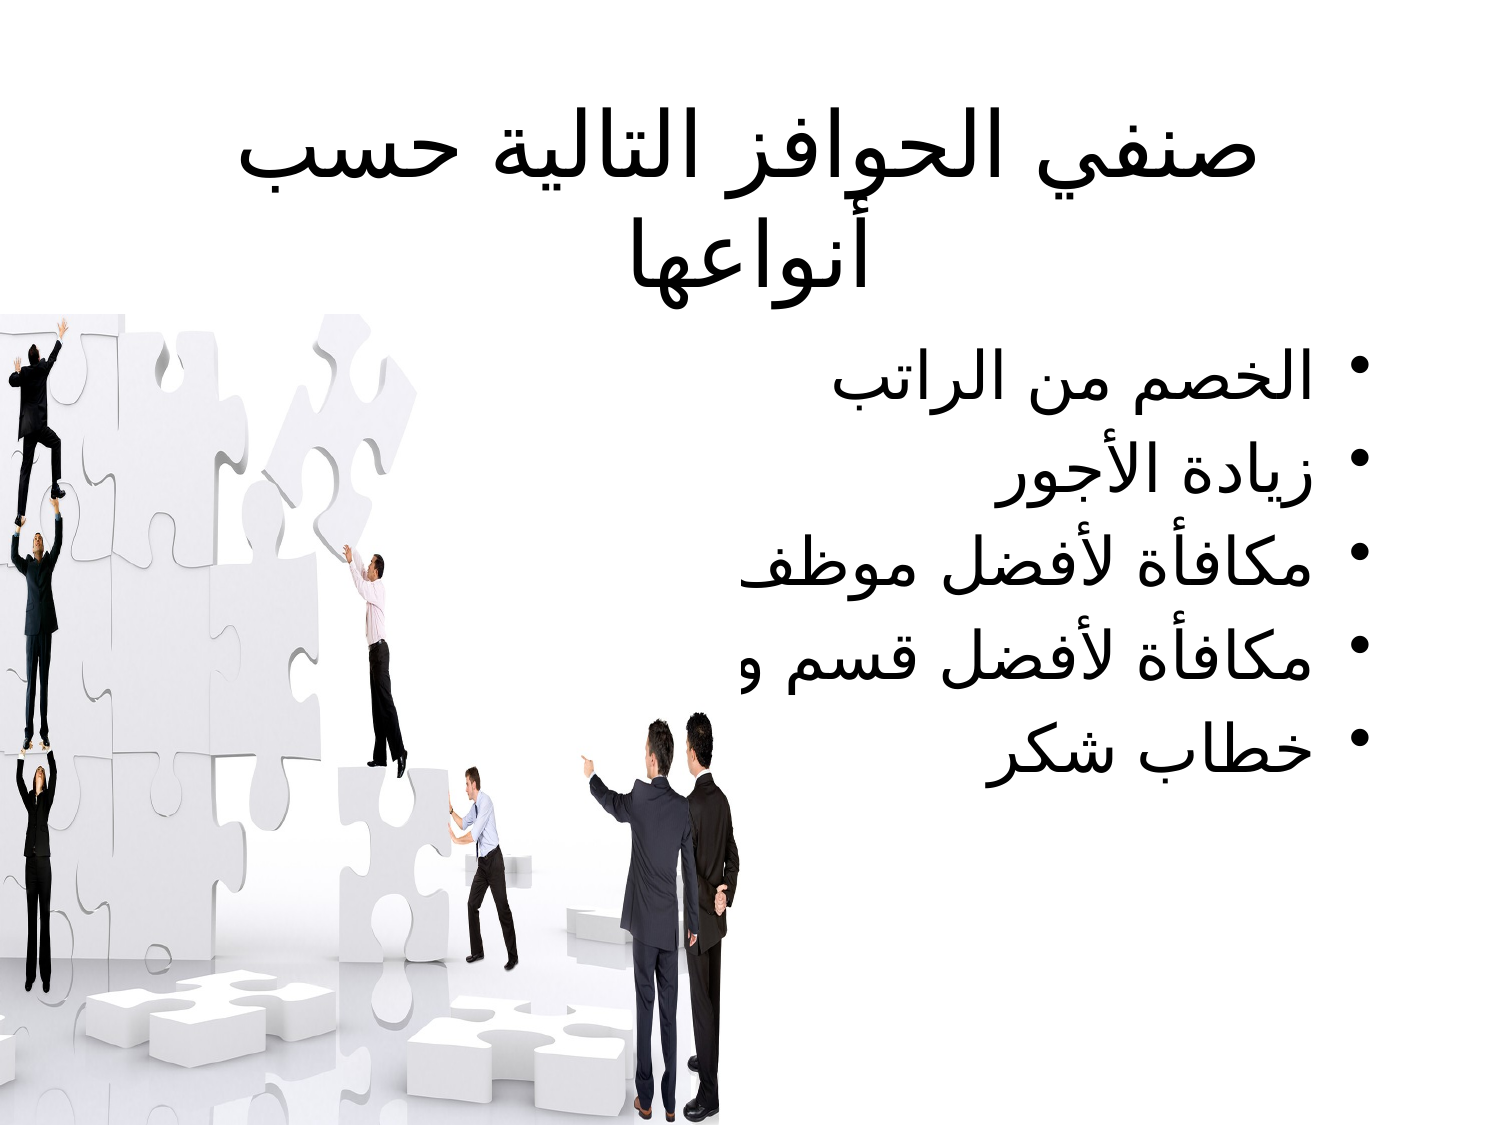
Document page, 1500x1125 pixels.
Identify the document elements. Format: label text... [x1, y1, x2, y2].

title صنفي الحوافز التالية حسب أنواعها [111, 101, 1388, 290]
list الخصم من الراتب زيادة الأجور مكافأة لأفضل موظف مكافأة لأفضل قسم و إدارة خطاب شكر [744, 324, 1388, 1001]
picture [0, 314, 741, 1125]
